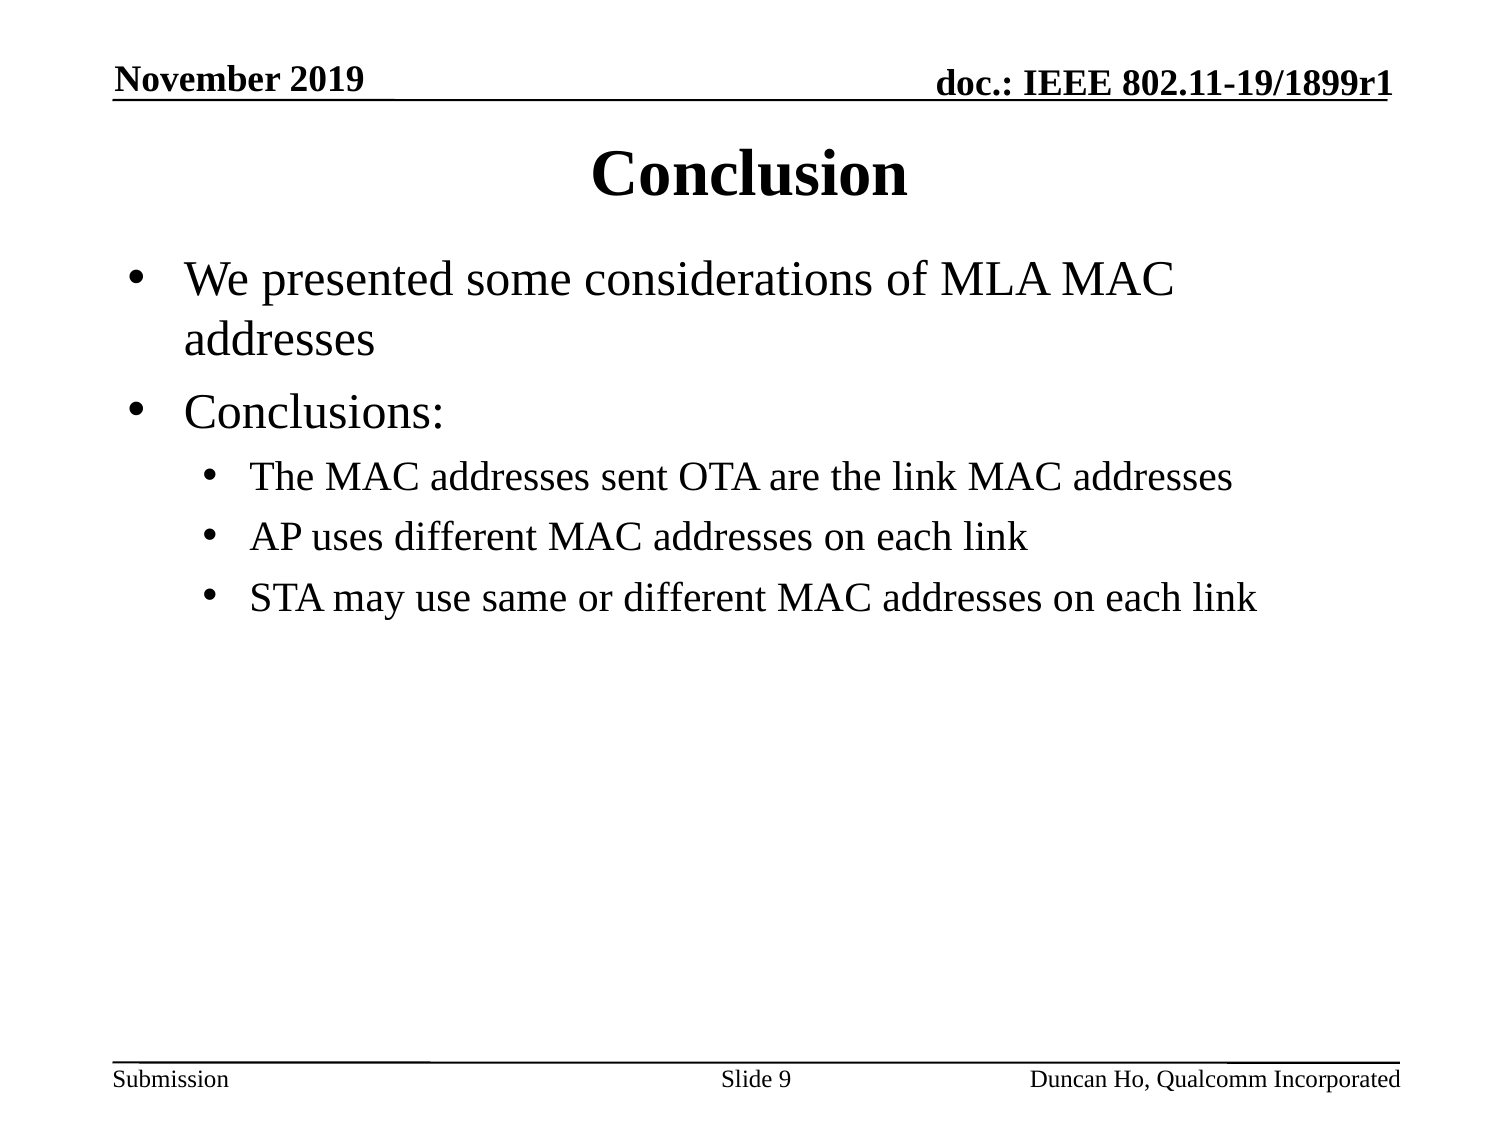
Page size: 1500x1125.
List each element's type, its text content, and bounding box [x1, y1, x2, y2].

footer Duncan Ho, Qualcomm Incorporated [878, 1061, 1402, 1093]
slide_number Slide 9 [712, 1061, 800, 1123]
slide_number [114, 54, 423, 100]
title Conclusion [112, 112, 1388, 226]
list We presented some considerations of MLA MAC addresses Conclusions: The MAC addresses sent OTA are the link MAC addresses AP uses different MAC addresses on each link STA may use same or different MAC addresses on each link [112, 238, 1388, 1013]
